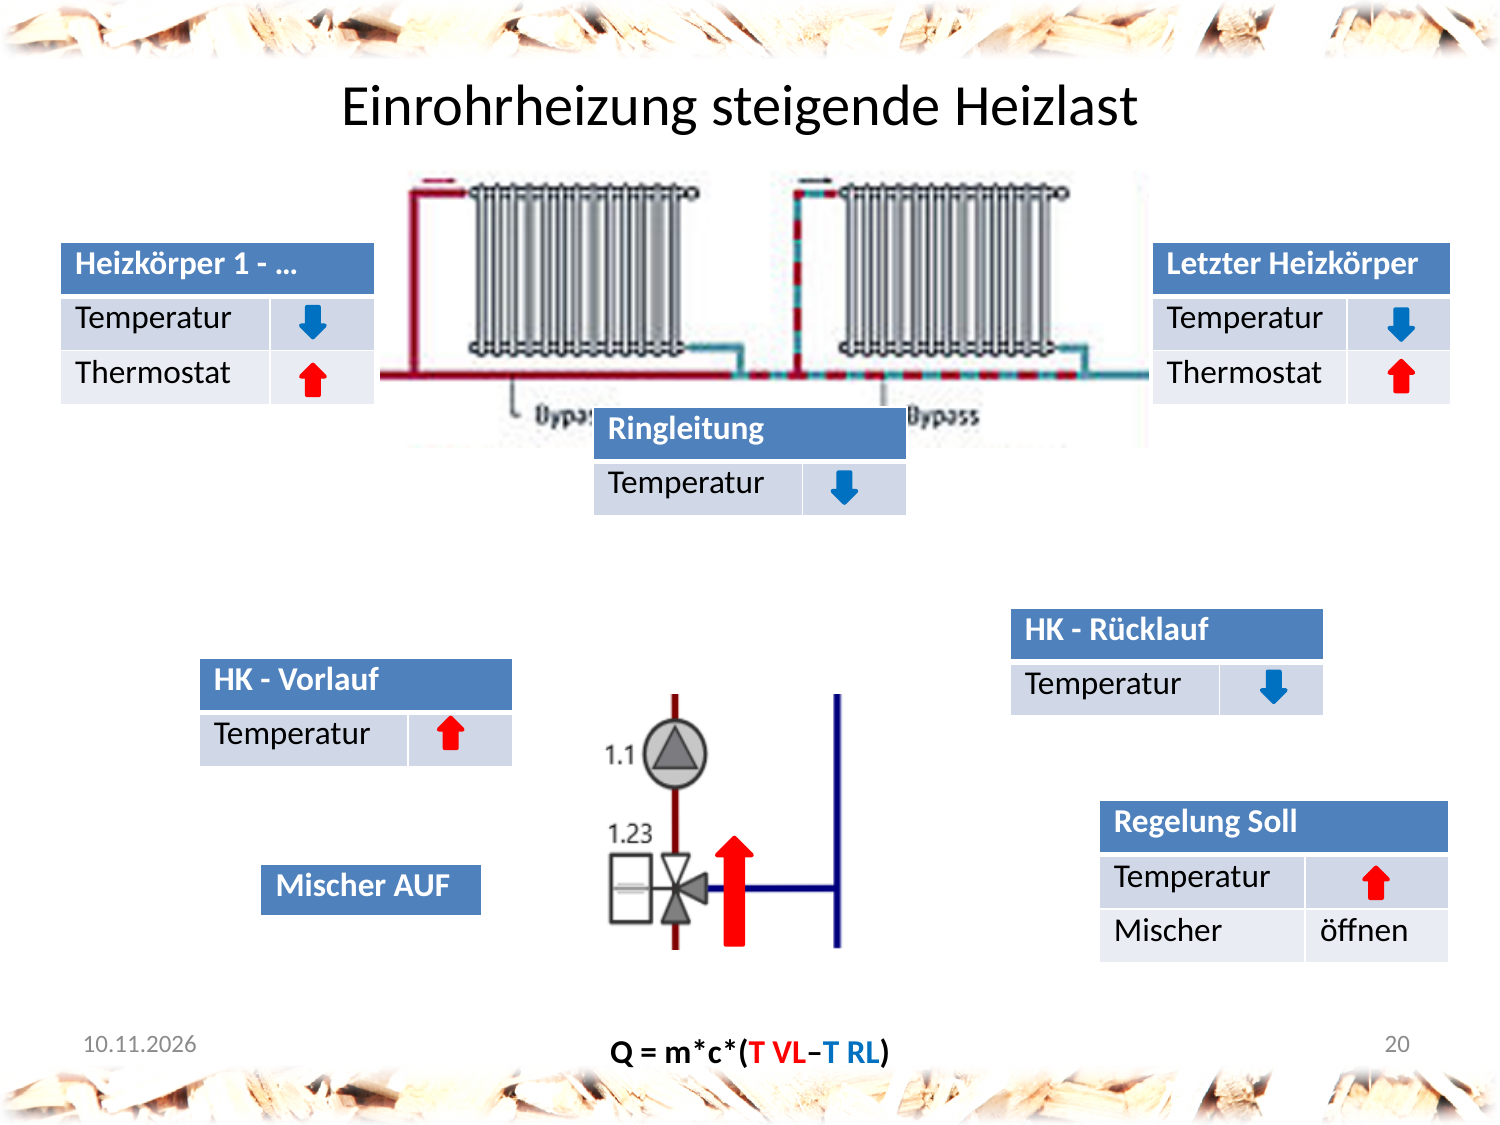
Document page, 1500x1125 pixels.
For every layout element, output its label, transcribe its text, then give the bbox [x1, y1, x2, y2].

table_cell Mischer [1100, 910, 1304, 962]
picture [572, 694, 877, 950]
table_header HK - Vorlauf [200, 659, 512, 710]
table_cell Thermostat [61, 351, 269, 404]
table_cell [271, 351, 374, 404]
slide_number 20 [1074, 1012, 1425, 1073]
text_box [299, 362, 327, 398]
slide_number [67, 1012, 418, 1073]
table_cell Temperatur [594, 464, 802, 515]
table_cell [271, 299, 374, 350]
title Einrohrheizung steigende Heizlast [64, 48, 1415, 156]
table_header HK - Rücklauf [1011, 609, 1323, 659]
table_cell [1348, 351, 1450, 404]
text_box [1362, 865, 1390, 901]
table_cell [409, 715, 512, 766]
table_cell [1306, 857, 1448, 908]
table_header Letzter Heizkörper [1154, 243, 1450, 294]
table_header Mischer AUF [261, 865, 481, 915]
table_cell Temperatur [200, 715, 407, 766]
table_cell öffnen [1306, 910, 1448, 962]
table_cell [1348, 299, 1450, 350]
table_header Heizkörper 1 - … [61, 243, 374, 294]
table_cell Temperatur [1100, 857, 1304, 908]
text_box [299, 304, 327, 340]
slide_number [26, 23, 1476, 36]
text_box [1260, 669, 1288, 705]
text_box [830, 470, 859, 505]
table_cell Thermostat [1154, 351, 1346, 404]
table_cell Temperatur [1011, 665, 1219, 715]
table_cell Temperatur [1154, 299, 1346, 350]
text_box [1387, 307, 1416, 342]
table_header Regelung Soll [1100, 801, 1448, 852]
table_cell Temperatur [61, 299, 269, 350]
picture [380, 155, 1149, 448]
table_cell [803, 464, 906, 515]
text_box [436, 715, 465, 751]
table_cell [1220, 665, 1323, 715]
text_box [1387, 358, 1416, 394]
